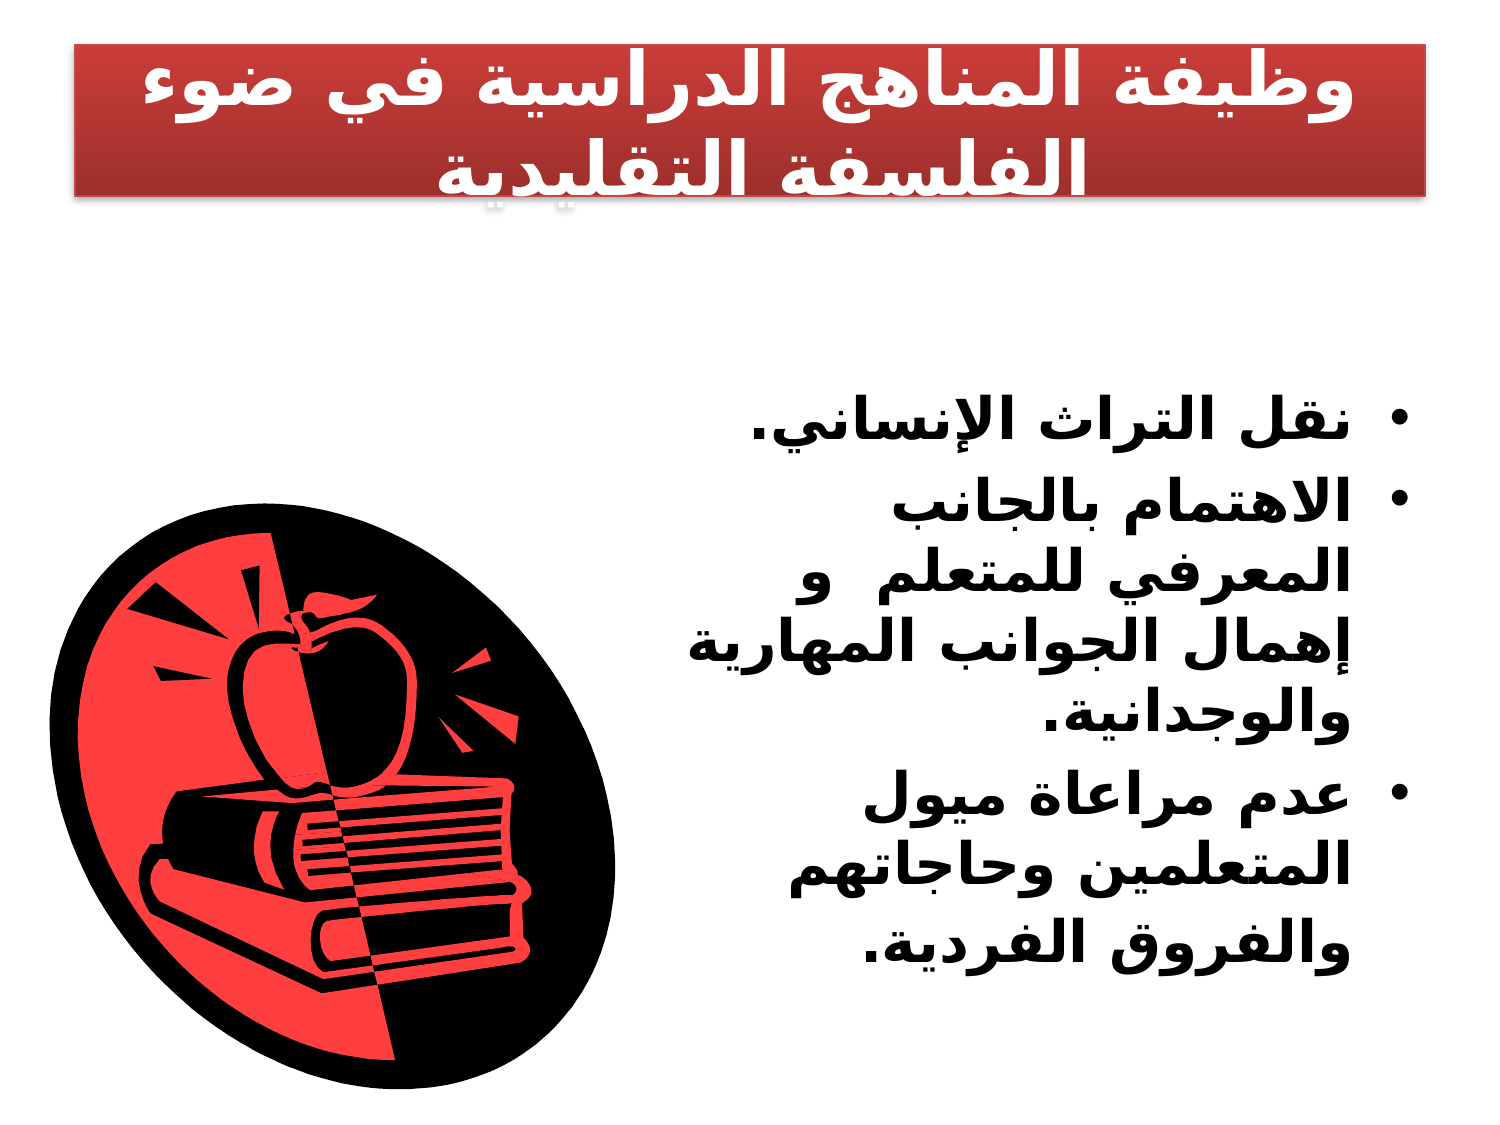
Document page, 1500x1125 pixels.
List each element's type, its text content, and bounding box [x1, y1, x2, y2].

title وظيفة المناهج الدراسية في ضوء الفلسفة التقليدية [74, 44, 1426, 197]
picture [41, 503, 621, 1090]
list نقل التراث الإنساني. الاهتمام بالجانب المعرفي للمتعلم و إهمال الجوانب المهارية والوجدانية. عدم مراعاة ميول المتعلمين وحاجاتهم والفروق الفردية. [620, 373, 1425, 1005]
